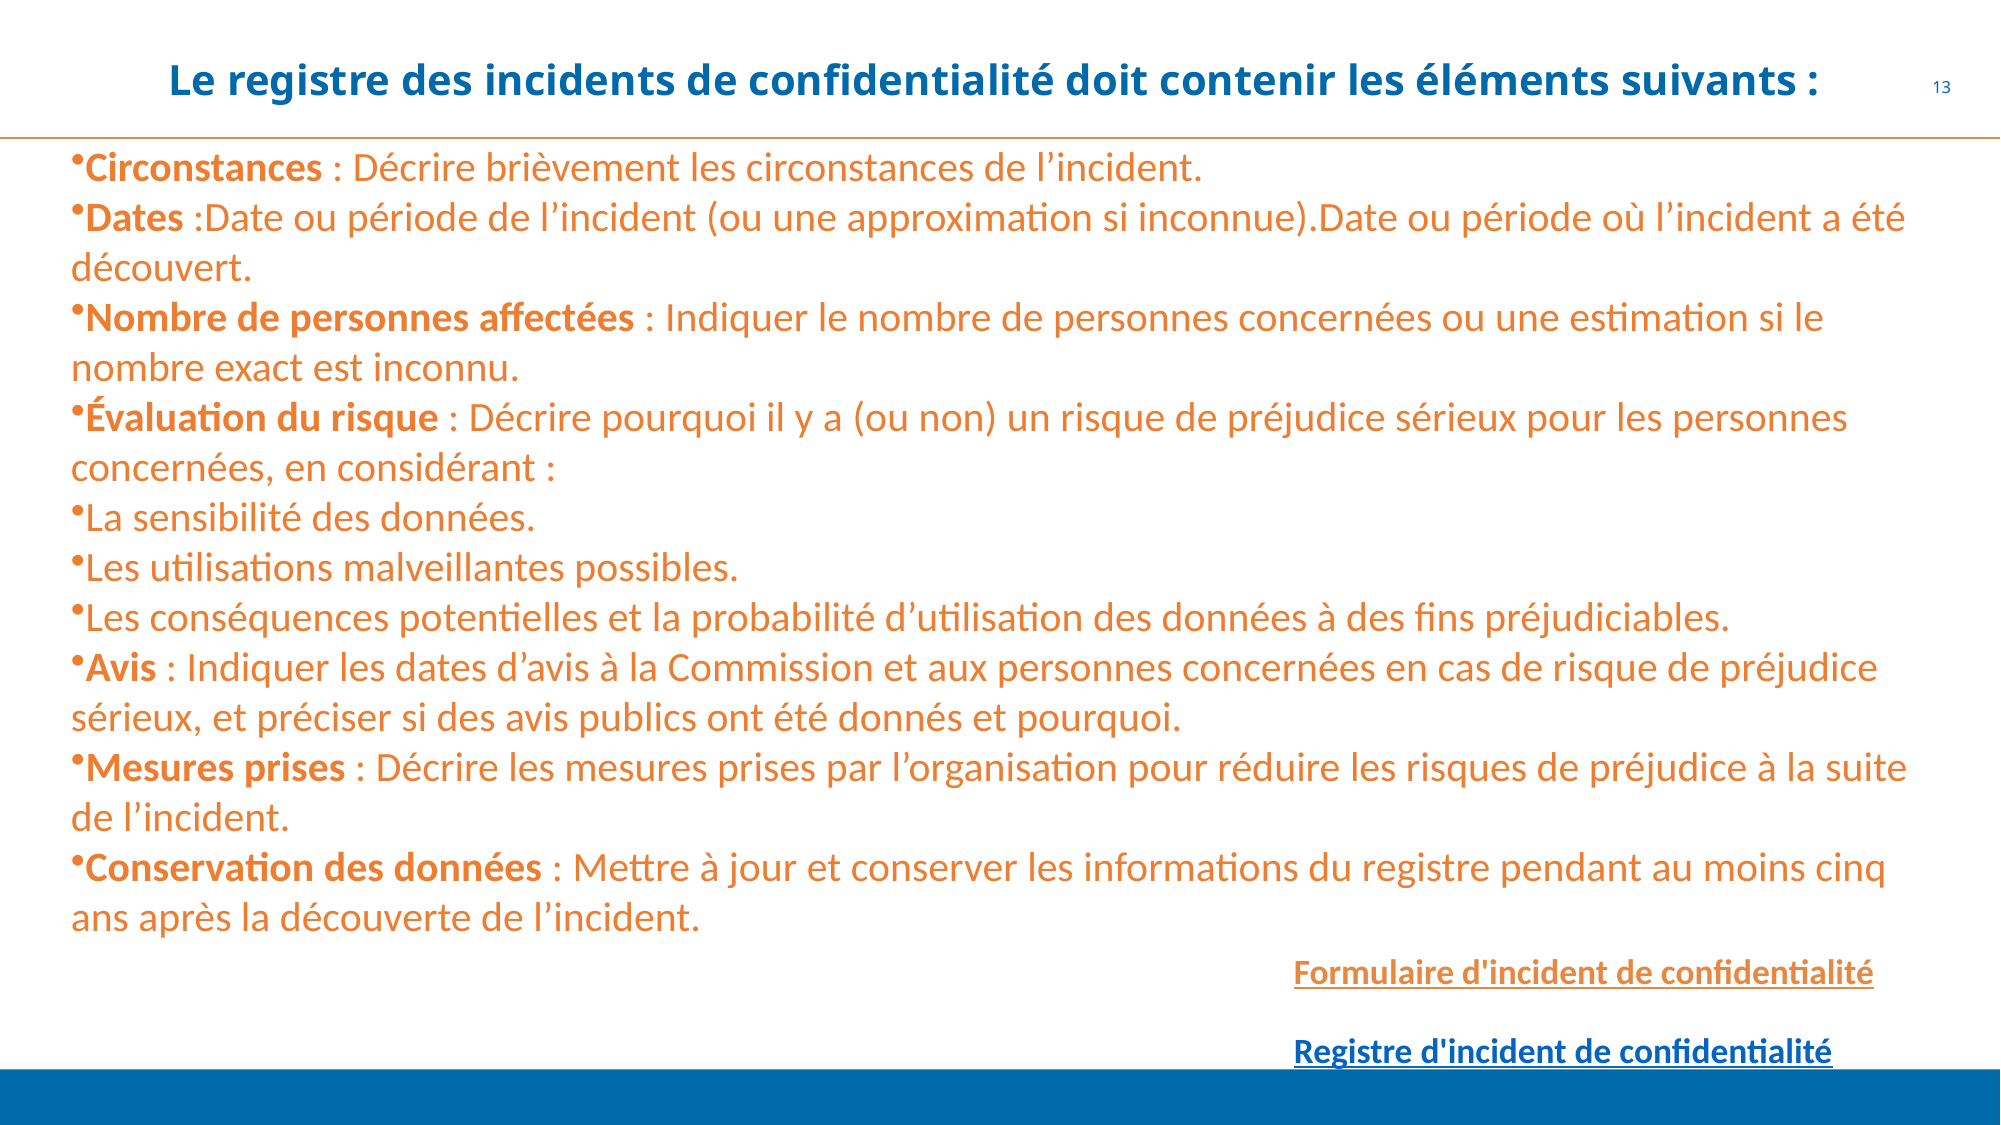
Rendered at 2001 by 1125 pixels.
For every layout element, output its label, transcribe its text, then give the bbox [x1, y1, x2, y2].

text_box Description des données : Fournir une description des renseignements personnels concernés par l’incident ou justifier pourquoi cette description est impossible. Circonstances : Décrire brièvement les circonstances de l’incident. Dates :Date ou période de l’incident (ou une approximation si inconnue).Date ou période où l’incident a été découvert. Nombre de personnes affectées : Indiquer le nombre de personnes concernées ou une estimation si le nombre exact est inconnu. Évaluation du risque : Décrire pourquoi il y a (ou non) un risque de préjudice sérieux pour les personnes concernées, en considérant : La sensibilité des données. Les utilisations malveillantes possibles. Les conséquences potentielles et la probabilité d’utilisation des données à des fins préjudiciables. Avis : Indiquer les dates d’avis à la Commission et aux personnes concernées en cas de risque de préjudice sérieux, et préciser si des avis publics ont été donnés et pourquoi. Mesures prises : Décrire les mesures prises par l’organisation pour réduire les risques de préjudice à la suite de l’incident. Conservation des données : Mettre à jour et conserver les informations du registre pendant au moins cinq ans après la découverte de l’incident. [55, 0, 1939, 948]
list Formulaire d'incident de confidentialité Registre d'incident de confidentialité [1279, 945, 1967, 1060]
slide_number 13 [1939, 67, 1967, 109]
